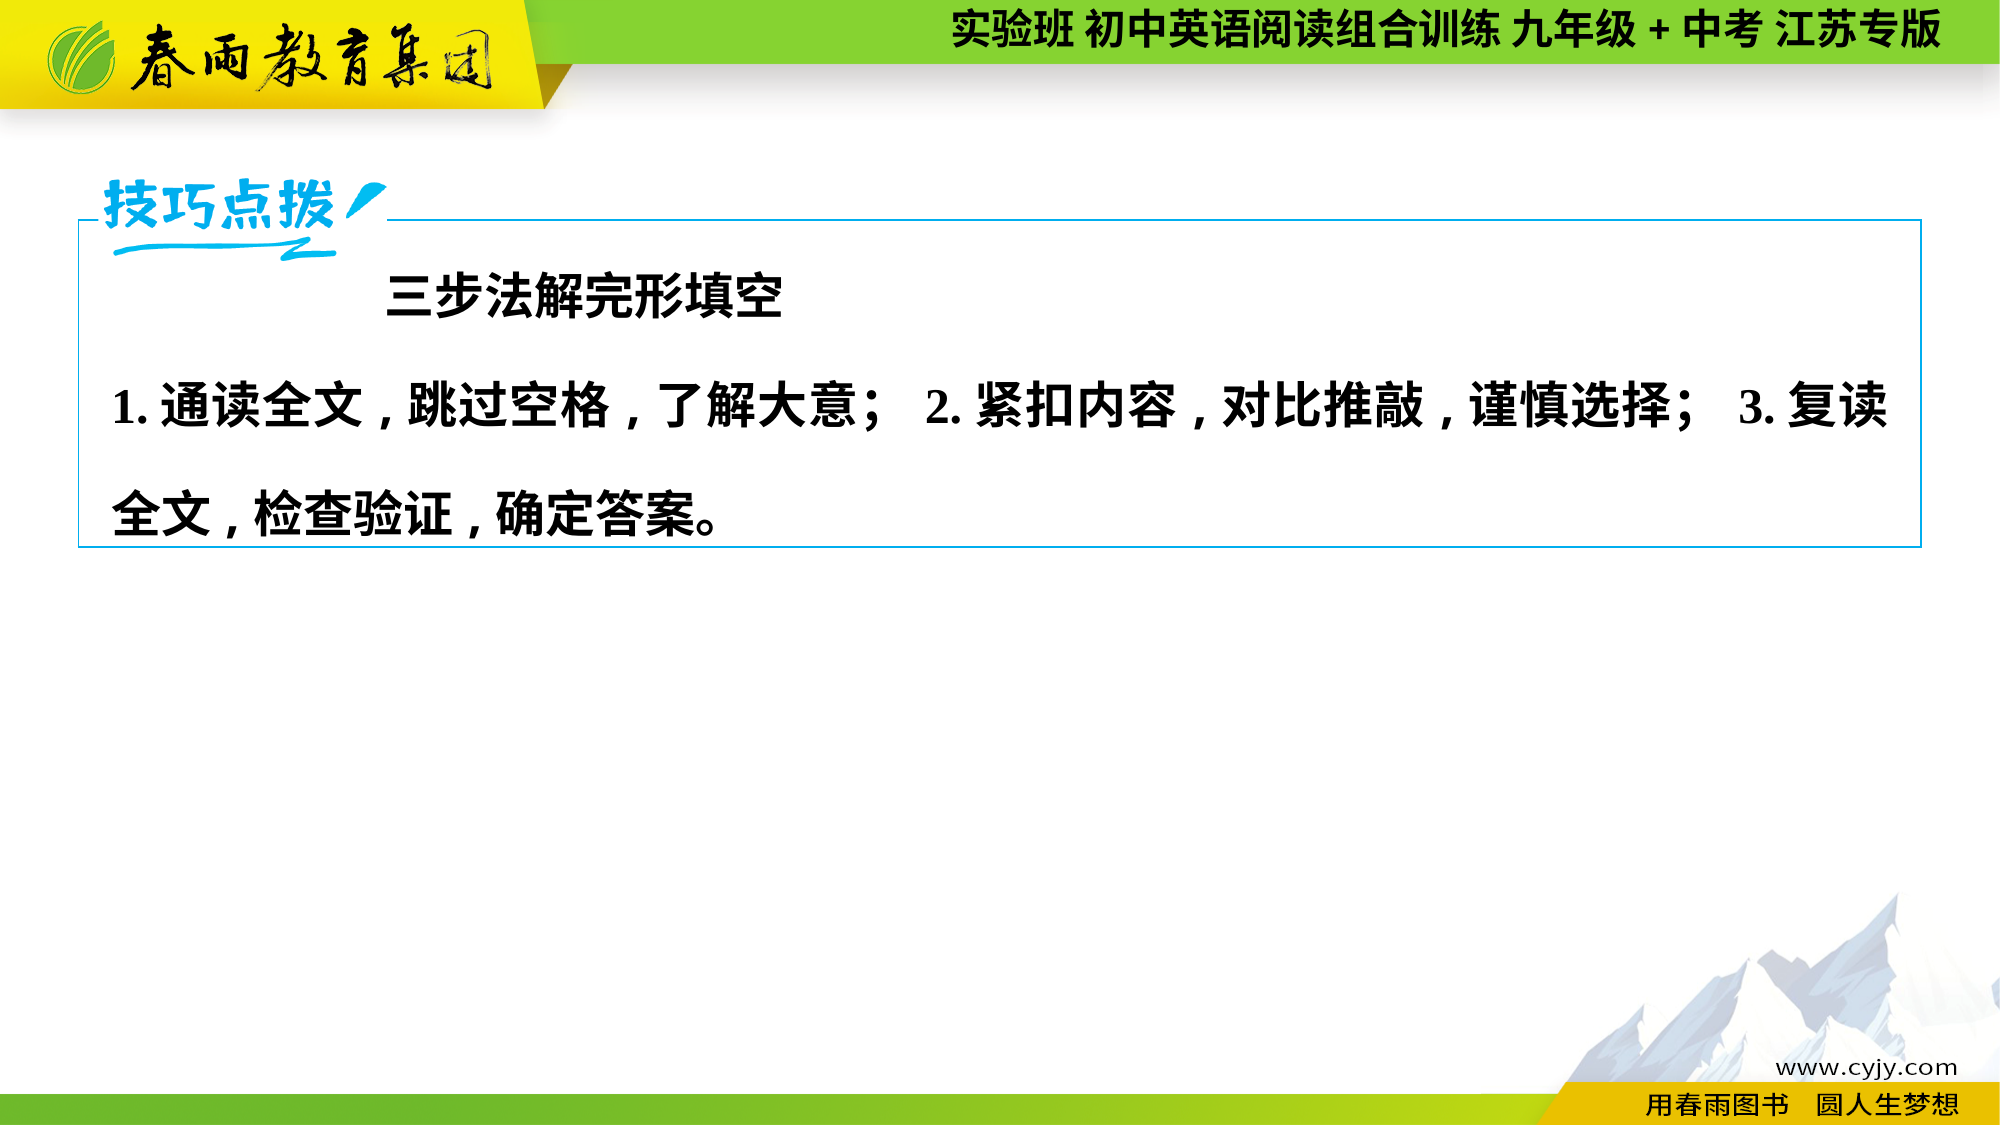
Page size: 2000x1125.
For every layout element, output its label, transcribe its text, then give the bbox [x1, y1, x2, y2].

table_header 三步法解完形填空 1.通读全文,跳过空格,了解大意；2.紧扣内容,对比推敲,谨慎选择；3.复读全文,检查验证,确定答案。 [79, 221, 1920, 546]
picture [0, 0, 2000, 1125]
